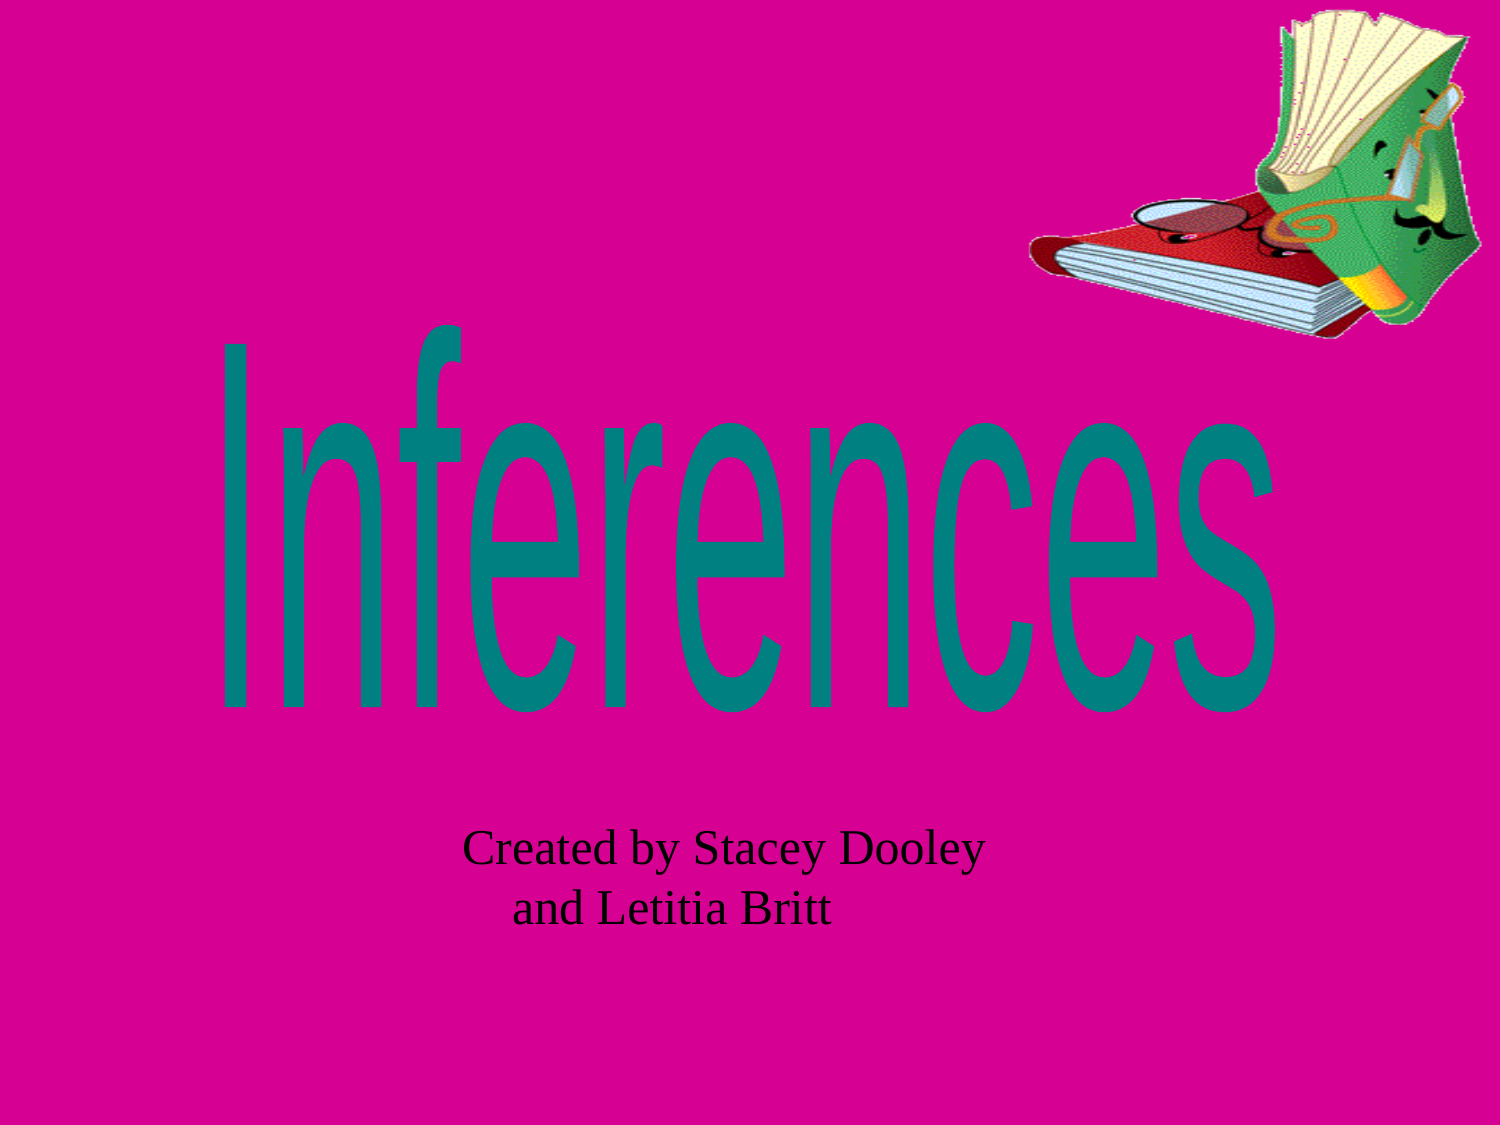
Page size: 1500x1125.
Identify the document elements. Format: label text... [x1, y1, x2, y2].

text_box Created by Stacey Dooley and Letitia Britt [322, 806, 1088, 942]
picture [1012, 0, 1500, 351]
